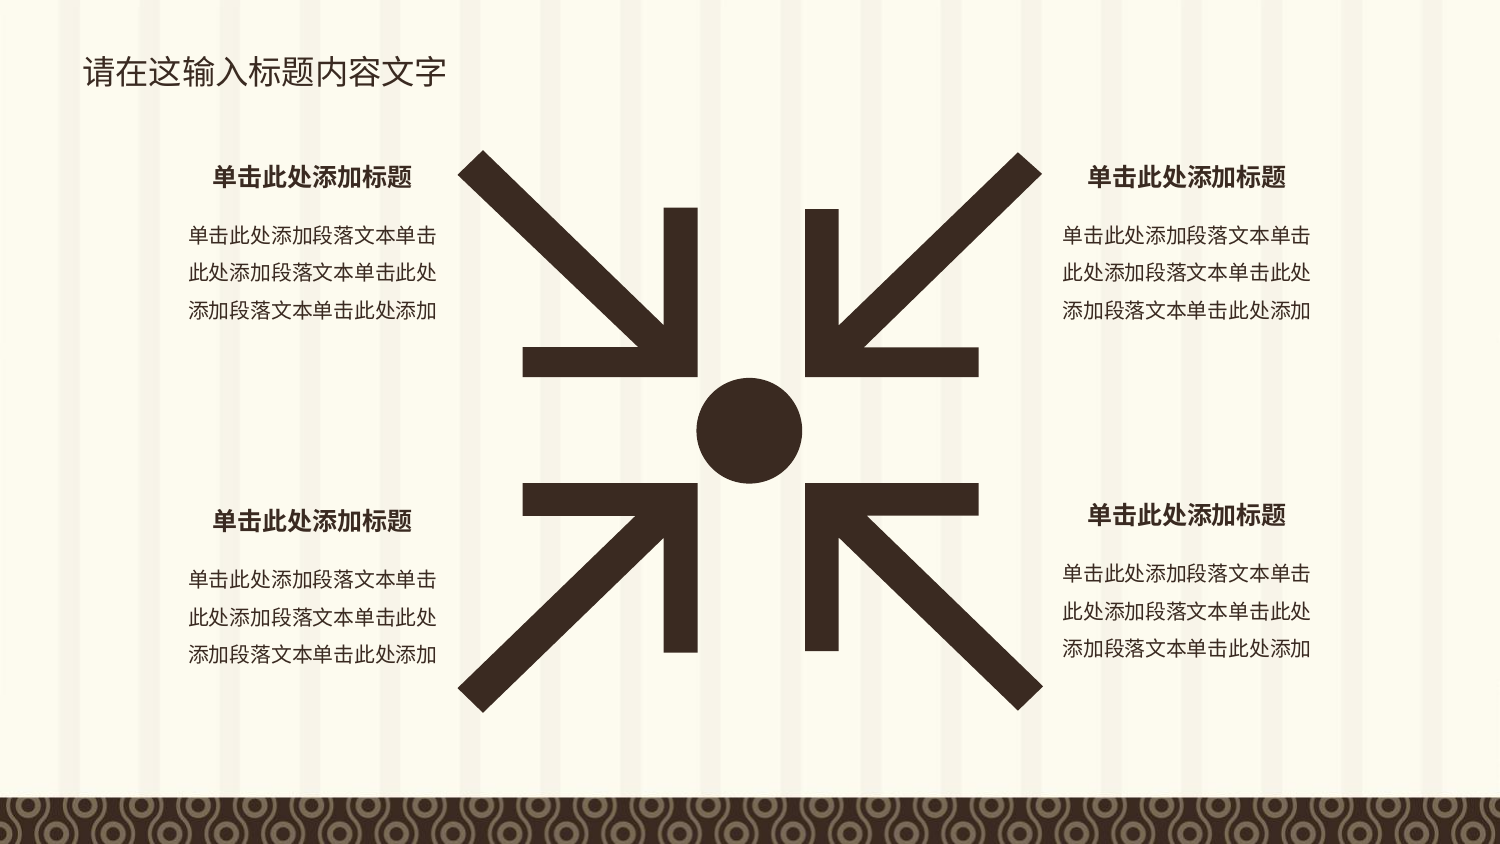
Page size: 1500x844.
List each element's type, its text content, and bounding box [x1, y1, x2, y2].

text_box [805, 483, 1044, 711]
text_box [167, 153, 458, 332]
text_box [1042, 153, 1332, 332]
text_box 请在这输入标题内容文字 [67, 43, 703, 99]
picture [0, 0, 1500, 844]
text_box [497, 483, 698, 700]
text_box [696, 377, 803, 484]
text_box [469, 150, 698, 378]
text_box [1042, 491, 1332, 671]
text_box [167, 497, 458, 677]
text_box [805, 152, 1042, 378]
